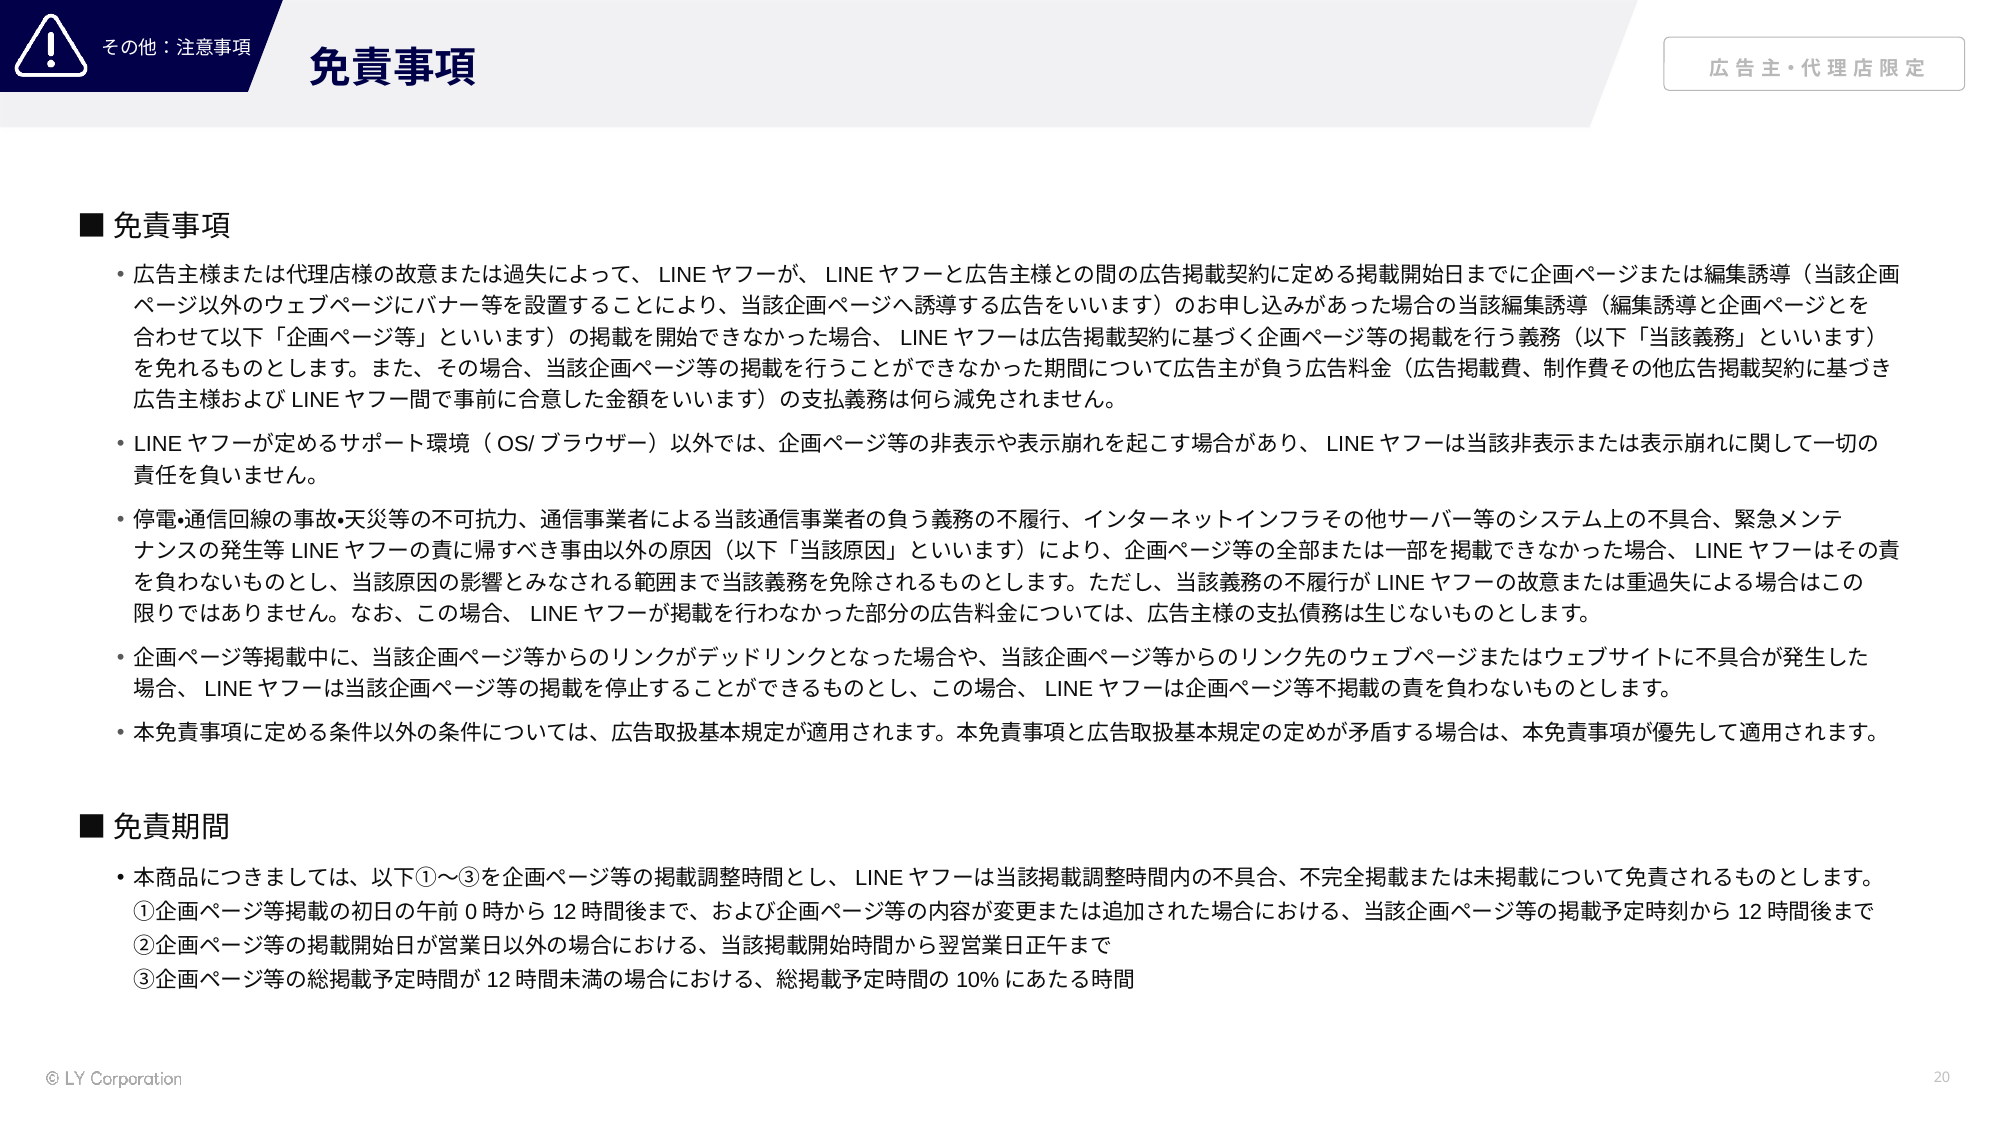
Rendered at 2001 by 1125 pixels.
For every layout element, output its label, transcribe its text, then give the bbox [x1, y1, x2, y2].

list 免責事項 [309, 41, 1645, 97]
picture [46, 1071, 181, 1088]
picture [9, 5, 92, 87]
text_box ■免責事項 広告主様または代理店様の故意または過失によって、LINEヤフーが、LINEヤフーと広告主様との間の広告掲載契約に定める掲載開始日までに企画ページまたは編集誘導（当該企画 ページ以外のウェブページにバナー等を設置することにより、当該企画ページへ誘導する広告をいいます）のお申し込みがあった場合の当該編集誘導（編集誘導と企画ページとを 合わせて以下「企画ページ等」といいます）の掲載を開始できなかった場合、LINEヤフーは広告掲載契約に基づく企画ページ等の掲載を行う義務（以下「当該義務」といいます） を免れるものとします。また、その場合、当該企画ページ等の掲載を行うことができなかった期間について広告主が負う広告料金（広告掲載費、制作費その他広告掲載契約に基づき 広告主様およびLINEヤフー間で事前に合意した金額をいいます）の支払義務は何ら減免されません。 LINEヤフーが定めるサポート環境（OS/ブラウザー）以外では、企画ページ等の非表示や表示崩れを起こす場合があり、LINEヤフーは当該非表示または表示崩れに関して一切の 責任を負いません。 停電・通信回線の事故・天災等の不可抗力、通信事業者による当該通信事業者の負う義務の不履行、インターネットインフラその他サーバー等のシステム上の不具合、緊急メンテ ナンスの発生等LINEヤフーの責に帰すべき事由以外の原因（以下「当該原因」といいます）により、企画ページ等の全部または一部を掲載できなかった場合、LINEヤフーはその責 を負わないものとし、当該原因の影響とみなされる範囲まで当該義務を免除されるものとします。ただし、当該義務の不履行がLINEヤフーの故意または重過失による場合はこの 限りではありません。なお、この場合、LINEヤフーが掲載を行わなかった部分の広告料金については、広告主様の支払債務は生じないものとします。 企画ページ等掲載中に、当該企画ページ等からのリンクがデッドリンクとなった場合や、当該企画ページ等からのリンク先のウェブページまたはウェブサイトに不具合が発生した 場合、LINEヤフーは当該企画ページ等の掲載を停止することができるものとし、この場合、LINEヤフーは企画ページ等不掲載の責を負わないものとします。 本免責事項に定める条件以外の条件については、広告取扱基本規定が適用されます。本免責事項と広告取扱基本規定の定めが矛盾する場合は、本免責事項が優先して適用されます。 ■免責期間 本商品につきましては、以下①～③を企画ページ等の掲載調整時間とし、LINEヤフーは当該掲載調整時間内の不具合、不完全掲載または未掲載について免責されるものとします。 ①企画ページ等掲載の初日の午前0時から12時間後まで、および企画ページ等の内容が変更または追加された場合における、当該企画ページ等の掲載予定時刻から12時間後まで ②企画ページ等の掲載開始日が営業日以外の場合における、当該掲載開始時間から翌営業日正午まで ③企画ページ等の総掲載予定時間が12時間未満の場合における、総掲載予定時間の10%にあたる時間 [62, 198, 1922, 1054]
